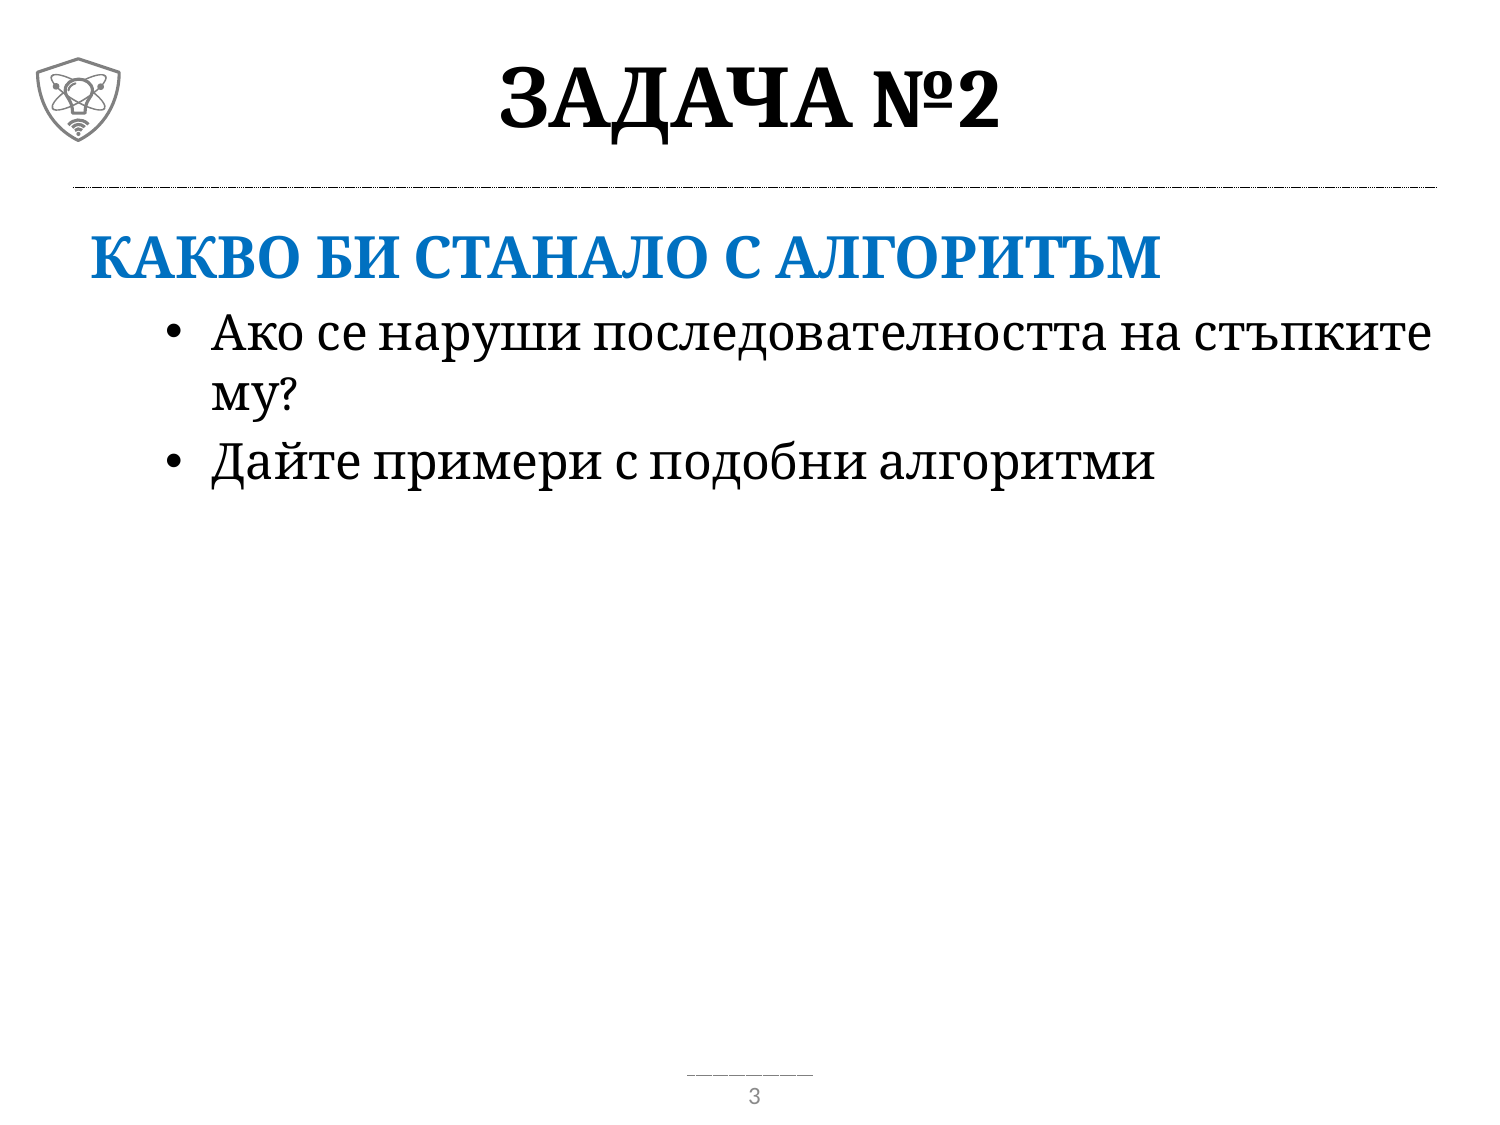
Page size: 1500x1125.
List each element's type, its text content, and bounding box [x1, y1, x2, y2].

slide_number 3 [579, 1065, 930, 1125]
list Какво би станало с алгоритъм Ако се наруши последователността на стъпките му? Дайте примери с подобни алгоритми [75, 212, 1450, 1063]
title Задача №2 [0, 0, 1500, 188]
